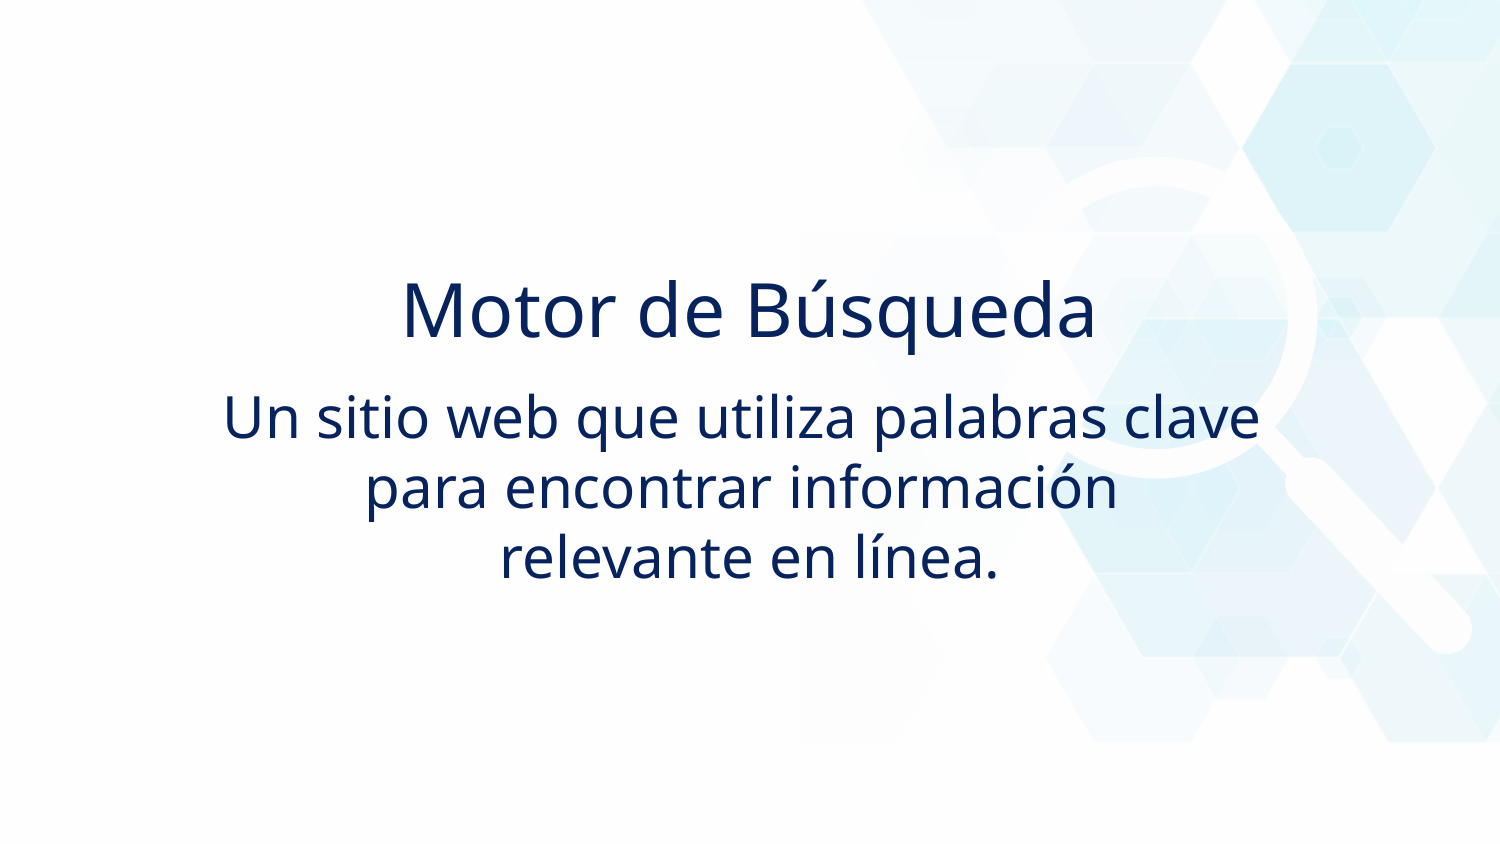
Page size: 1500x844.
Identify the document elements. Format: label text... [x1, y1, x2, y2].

title Motor de Búsqueda [0, 247, 1500, 384]
title Un sitio web que utiliza palabras clave para encontrar información relevante en línea. [0, 384, 1500, 710]
